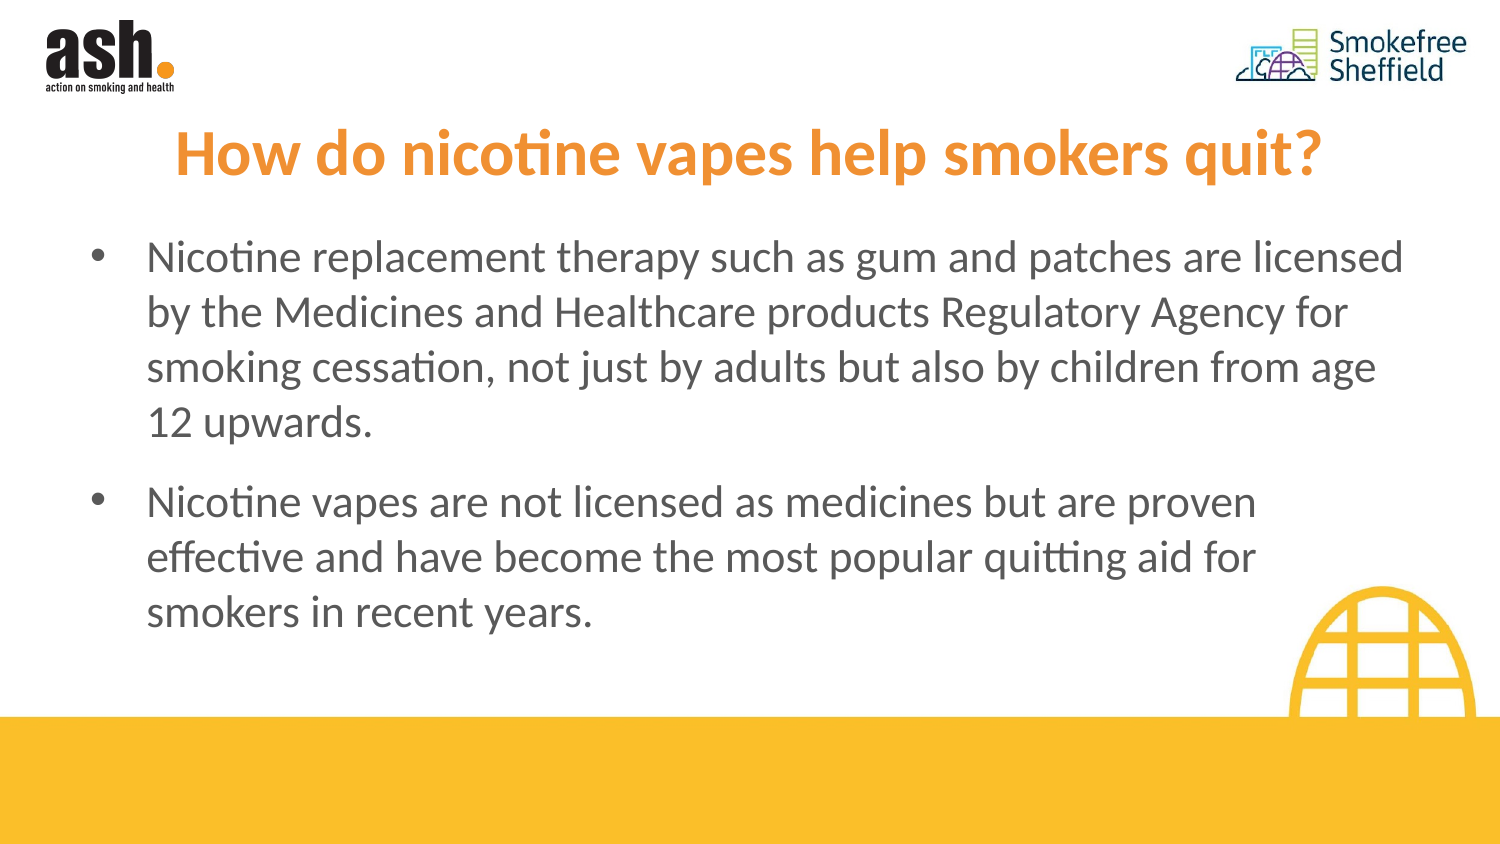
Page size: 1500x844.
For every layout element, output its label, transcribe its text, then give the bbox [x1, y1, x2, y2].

picture [0, 0, 1500, 844]
title How do nicotine vapes help smokers quit? [75, 78, 1425, 219]
list Nicotine replacement therapy such as gum and patches are licensed by the Medicines and Healthcare products Regulatory Agency for smoking cessation, not just by adults but also by children from age 12 upwards. Nicotine vapes are not licensed as medicines but are proven effective and have become the most popular quitting aid for smokers in recent years. [75, 219, 1425, 692]
